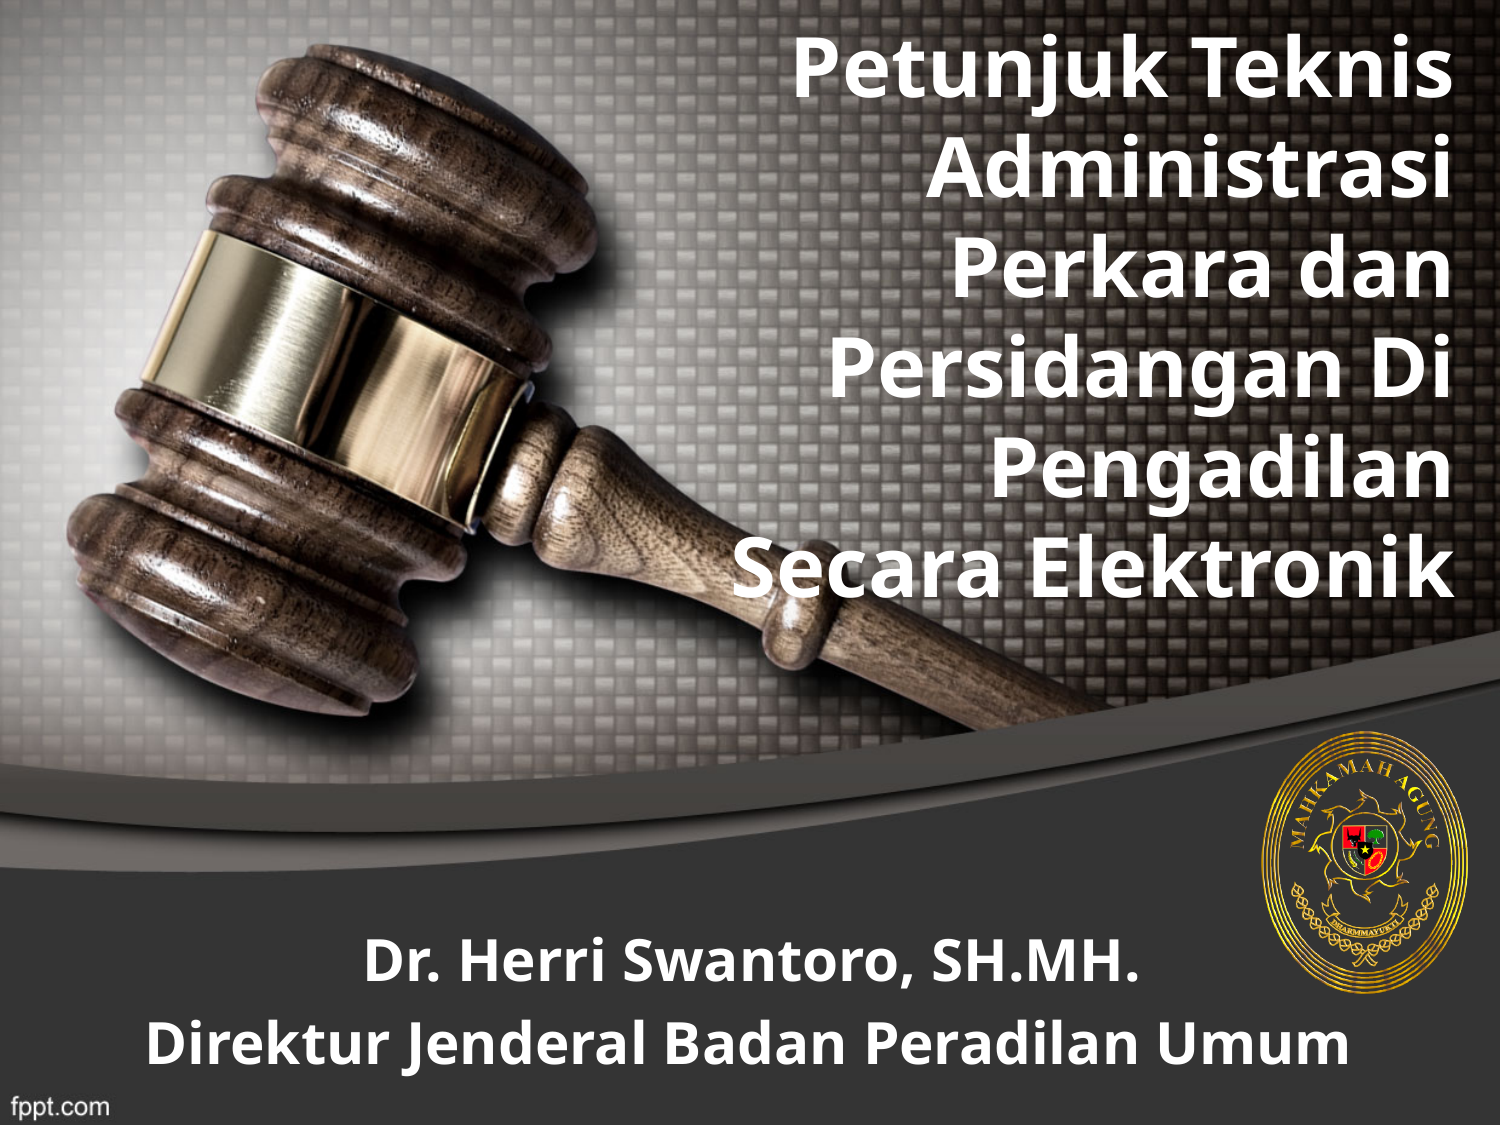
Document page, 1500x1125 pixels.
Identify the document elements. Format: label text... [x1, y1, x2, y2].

text_box Direktur Jenderal Badan Peradilan Umum [26, 987, 1471, 1094]
text_box Dr. Herri Swantoro, SH.MH. [29, 905, 1474, 1012]
title Petunjuk Teknis Administrasi Perkara dan Persidangan Di Pengadilan Secara Elektronik [690, 42, 1471, 587]
picture [0, 0, 1500, 1125]
